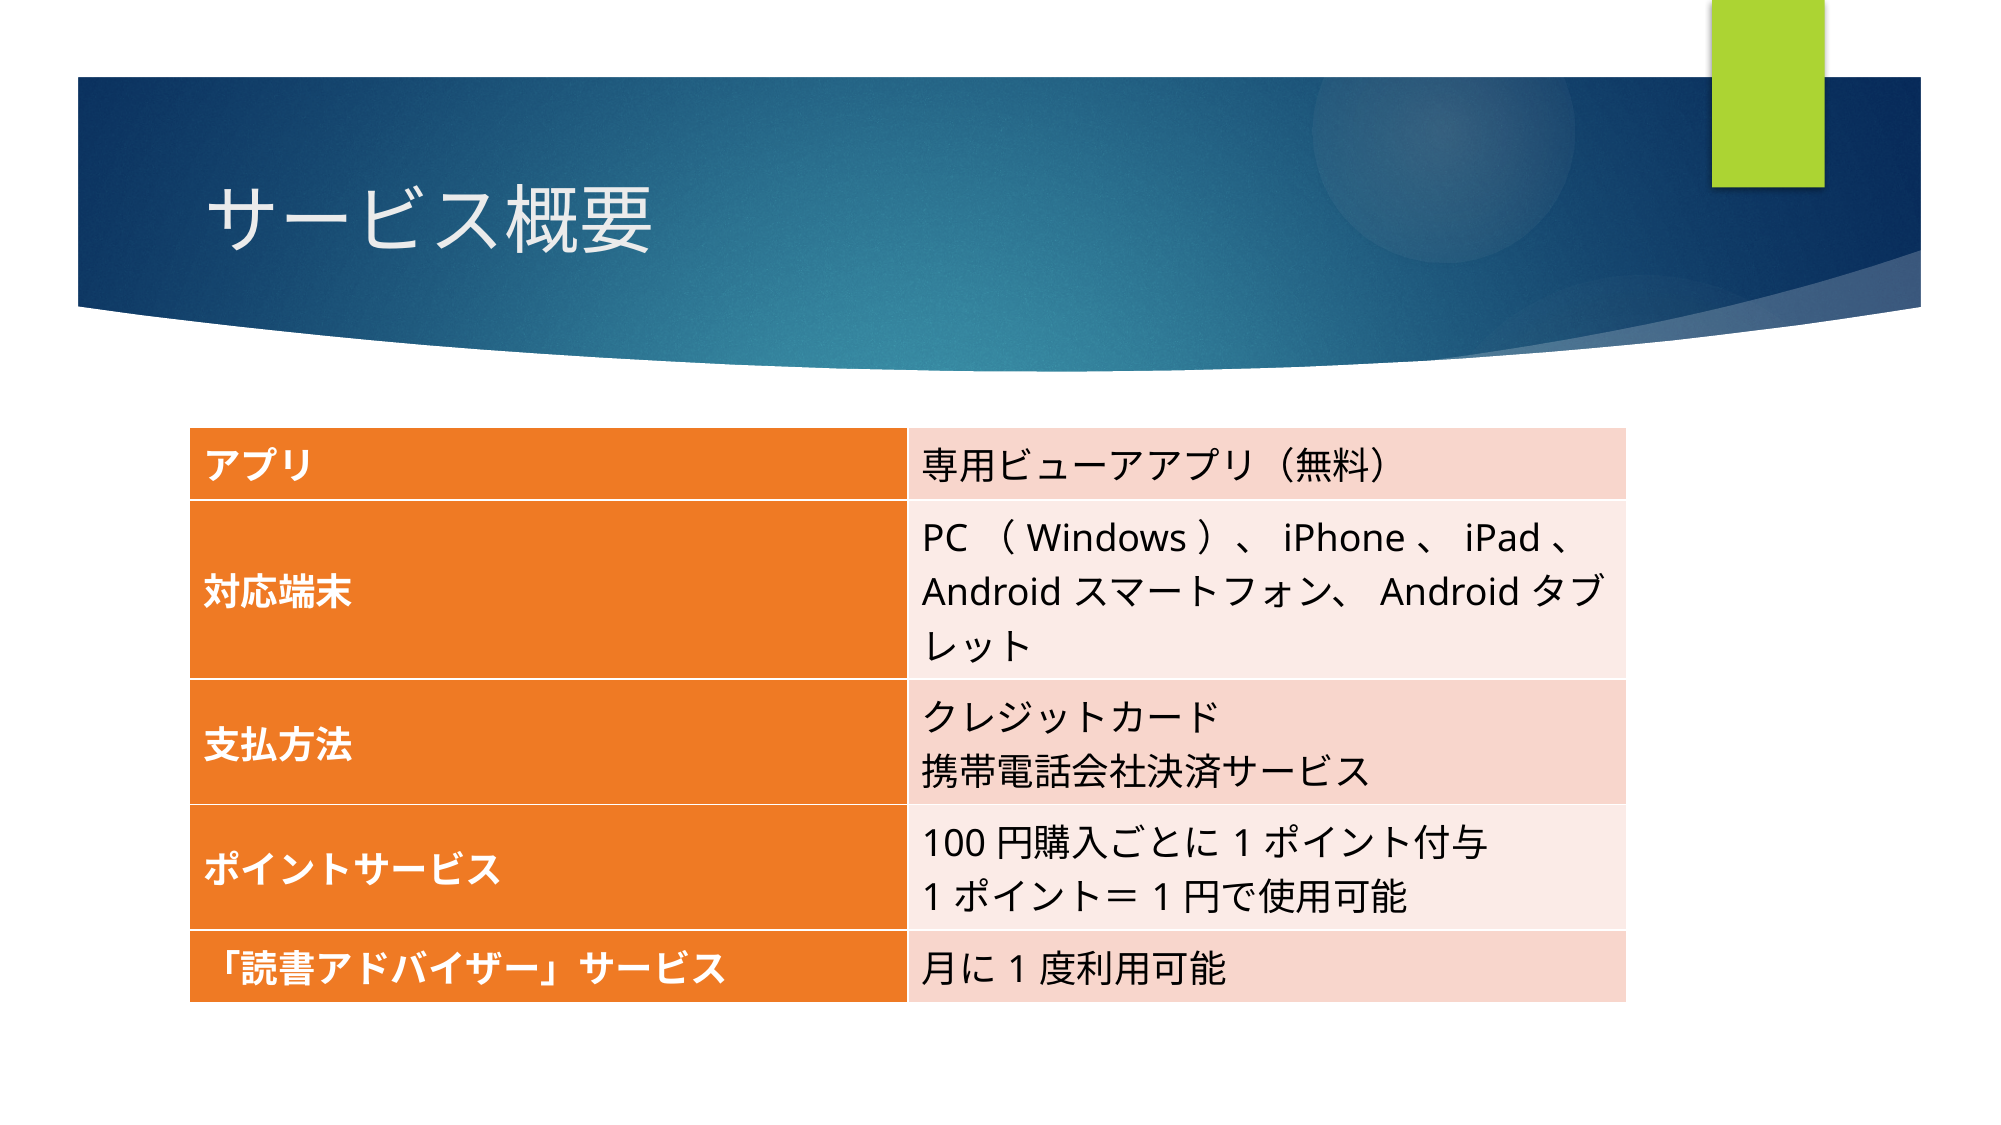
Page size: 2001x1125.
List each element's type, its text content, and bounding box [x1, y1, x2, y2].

table_cell 「読書アドバイザー」サービス [190, 931, 907, 1002]
table_cell ポイントサービス [190, 805, 907, 929]
table_header 専用ビューアアプリ（無料） [909, 428, 1626, 499]
title サービス概要 [189, 159, 1627, 276]
table_cell 対応端末 [190, 501, 907, 678]
table_cell 支払方法 [190, 680, 907, 804]
table_cell クレジットカード 携帯電話会社決済サービス [909, 680, 1626, 804]
table_cell 月に1度利用可能 [909, 931, 1626, 1002]
table_cell 100円購入ごとに1ポイント付与 1ポイント＝1円で使用可能 [909, 805, 1626, 929]
table_header アプリ [190, 428, 907, 499]
table_cell PC（Windows）、iPhone、iPad、Androidスマートフォン、Androidタブレット [909, 501, 1626, 678]
